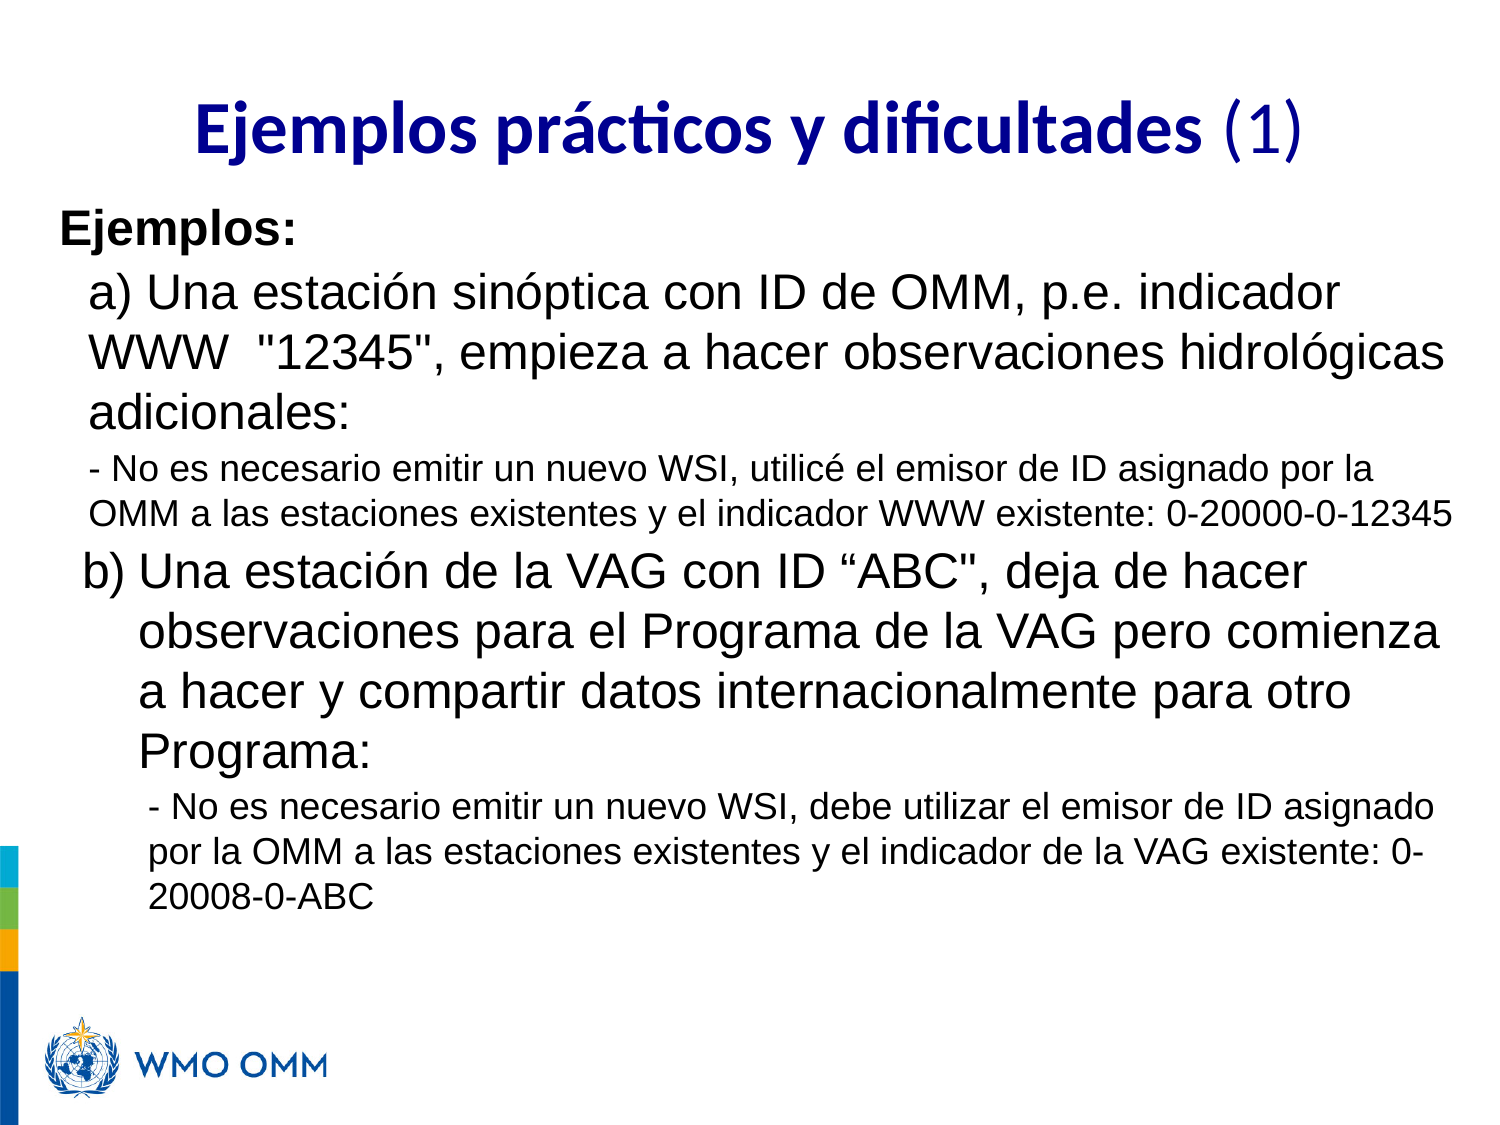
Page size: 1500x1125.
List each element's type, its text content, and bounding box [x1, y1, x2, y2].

text_box Ejemplos: Una estación sinóptica con ID de OMM, p.e. indicador WWW "12345", empieza a hacer observaciones hidrológicas adicionales: - No es necesario emitir un nuevo WSI, utilicé el emisor de ID asignado por la OMM a las estaciones existentes y el indicador WWW existente: 0-20000-0-12345 Una estación de la VAG con ID “ABC", deja de hacer observaciones para el Programa de la VAG pero comienza a hacer y compartir datos internacionalmente para otro Programa: - No es necesario emitir un nuevo WSI, debe utilizar el emisor de ID asignado por la OMM a las estaciones existentes y el indicador de la VAG existente: 0-20008-0-ABC [44, 188, 1474, 1002]
title Ejemplos prácticos y dificultades (1) [75, 45, 1425, 188]
picture [0, 845, 327, 1125]
